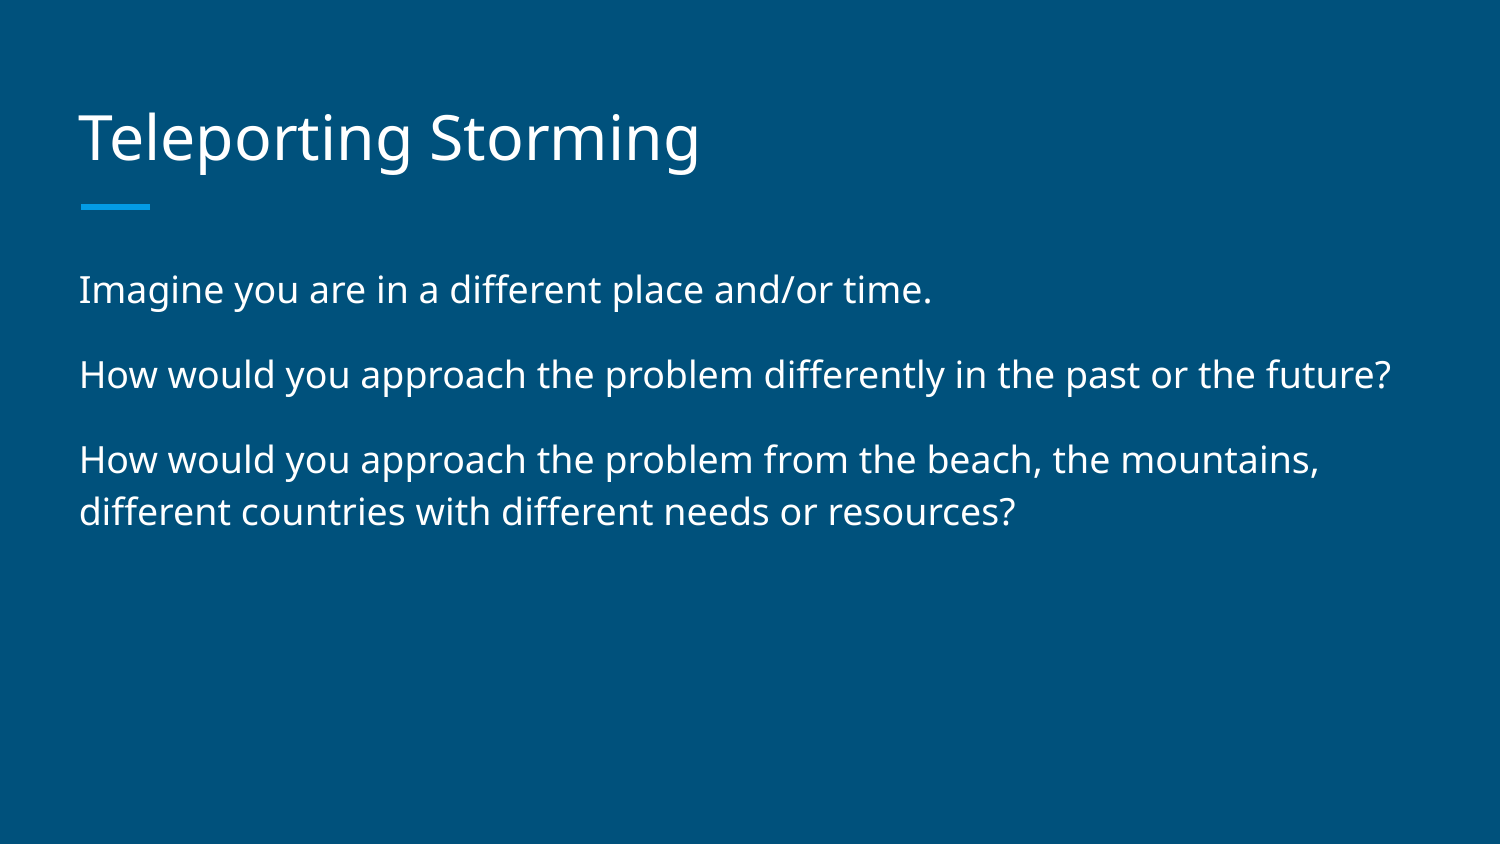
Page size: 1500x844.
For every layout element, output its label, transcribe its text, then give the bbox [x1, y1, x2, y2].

title Teleporting Storming [63, 75, 1437, 188]
list Imagine you are in a different place and/or time. How would you approach the problem differently in the past or the future? How would you approach the problem from the beach, the mountains, different countries with different needs or resources? [63, 244, 1437, 750]
